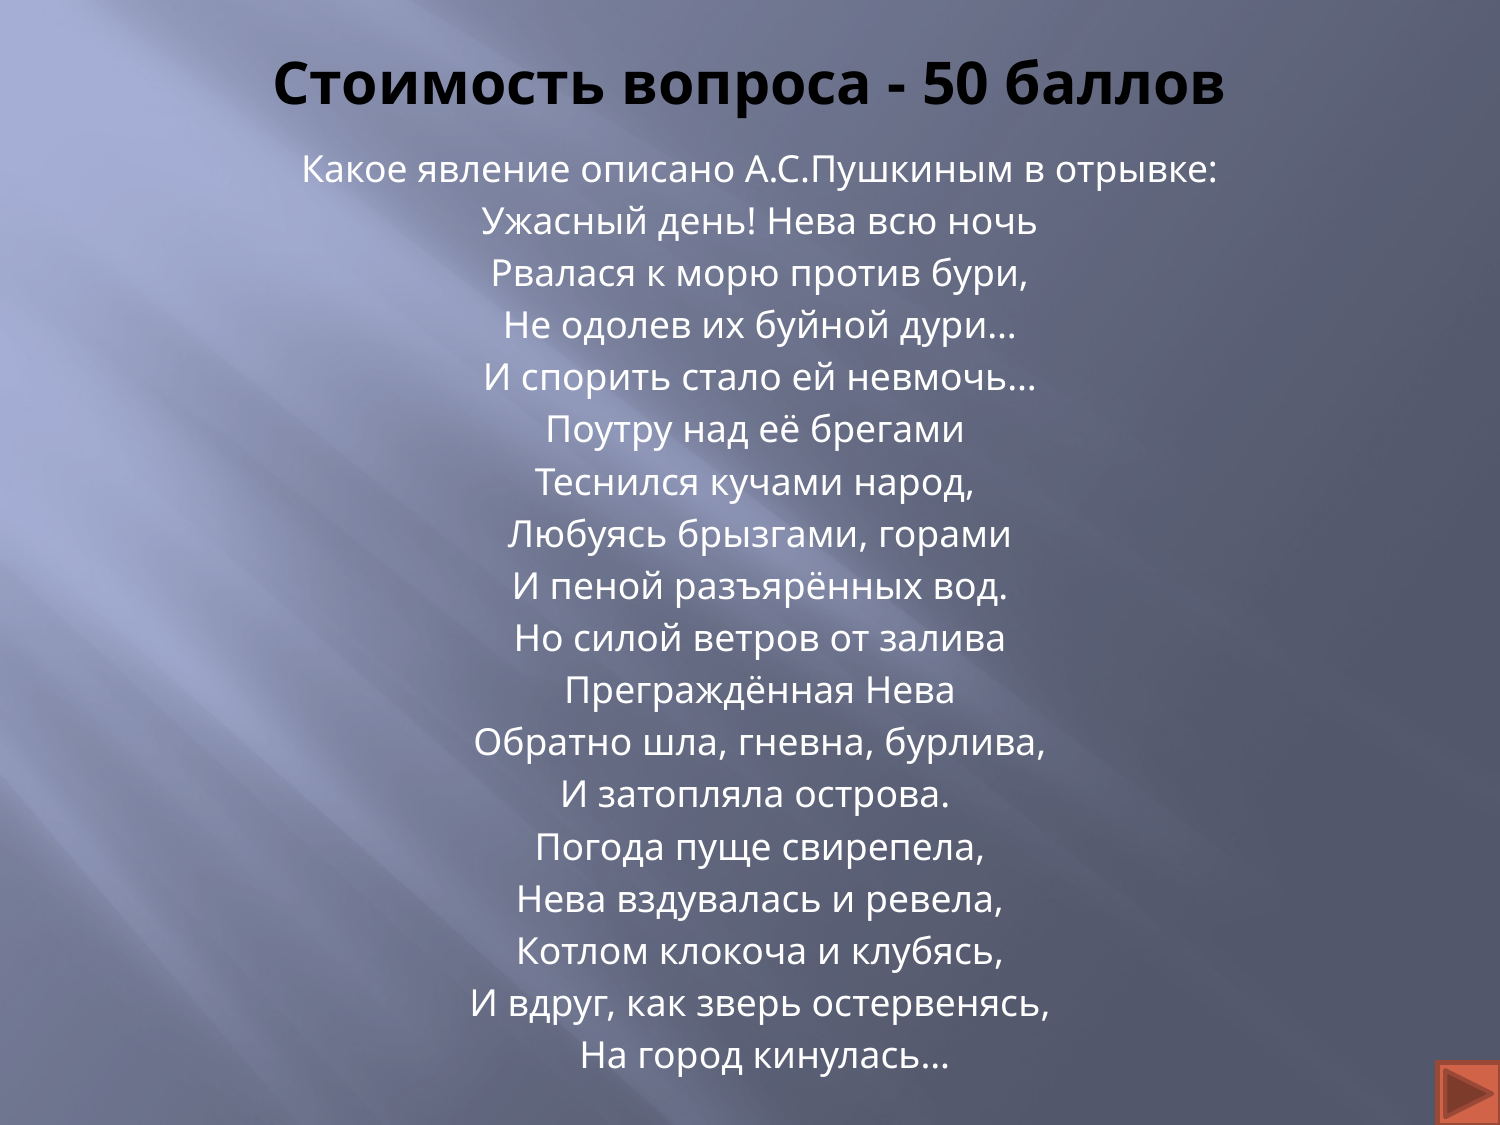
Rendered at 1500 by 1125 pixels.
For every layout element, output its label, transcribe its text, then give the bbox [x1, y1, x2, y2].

title Стоимость вопроса - 50 баллов [75, 37, 1425, 125]
text_box [1435, 1060, 1500, 1125]
footer [512, 1047, 988, 1107]
list Какое явление описано А.С.Пушкиным в отрывке: Ужасный день! Нева всю ночь Рвалася к морю против бури, Не одолев их буйной дури… И спорить стало ей невмочь… Поутру над её брегами Теснился кучами народ, Любуясь брызгами, горами И пеной разъярённых вод. Но силой ветров от залива Преграждённая Нева Обратно шла, гневна, бурлива, И затопляла острова. Погода пуще свирепела, Нева вздувалась и ревела, Котлом клокоча и клубясь, И вдруг, как зверь остервенясь, На город кинулась… [75, 137, 1425, 1088]
